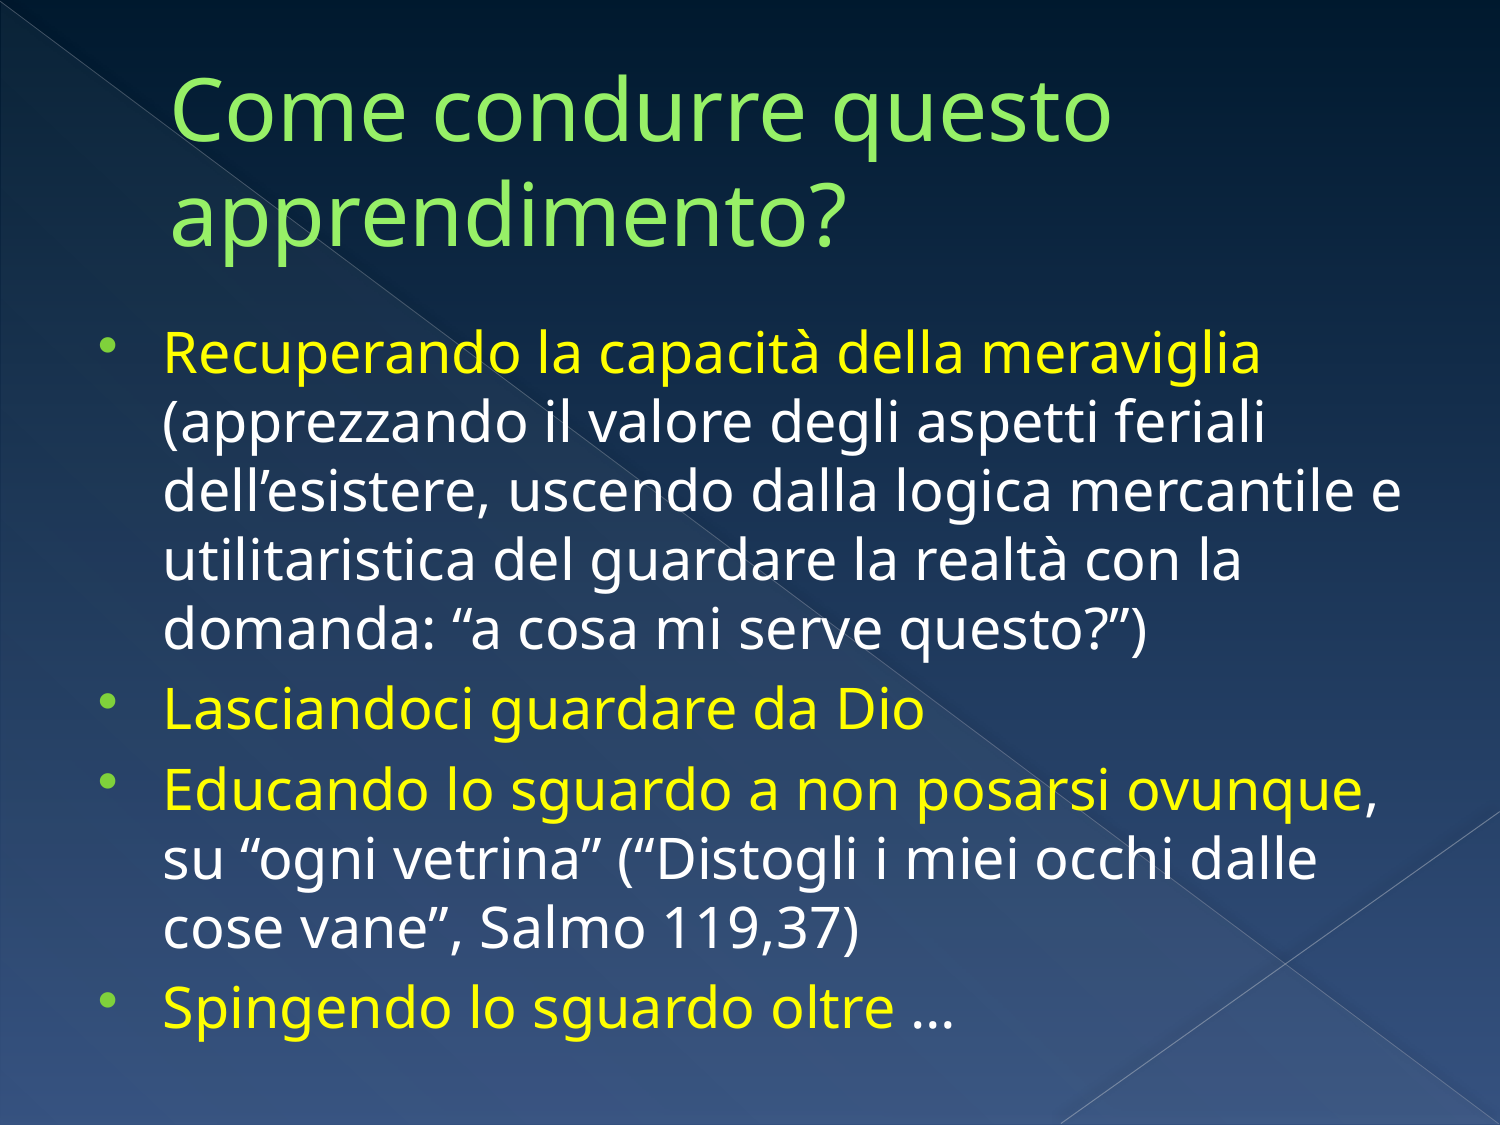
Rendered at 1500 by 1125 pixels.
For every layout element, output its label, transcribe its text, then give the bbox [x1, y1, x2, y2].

list Recuperando la capacità della meraviglia (apprezzando il valore degli aspetti feriali dell’esistere, uscendo dalla logica mercantile e utilitaristica del guardare la realtà con la domanda: “a cosa mi serve questo?”) Lasciandoci guardare da Dio Educando lo sguardo a non posarsi ovunque, su “ogni vetrina” (“Distogli i miei occhi dalle cose vane”, Salmo 119,37) Spingendo lo sguardo oltre … [75, 308, 1425, 1059]
title Come condurre questo apprendimento? [75, 43, 1425, 274]
